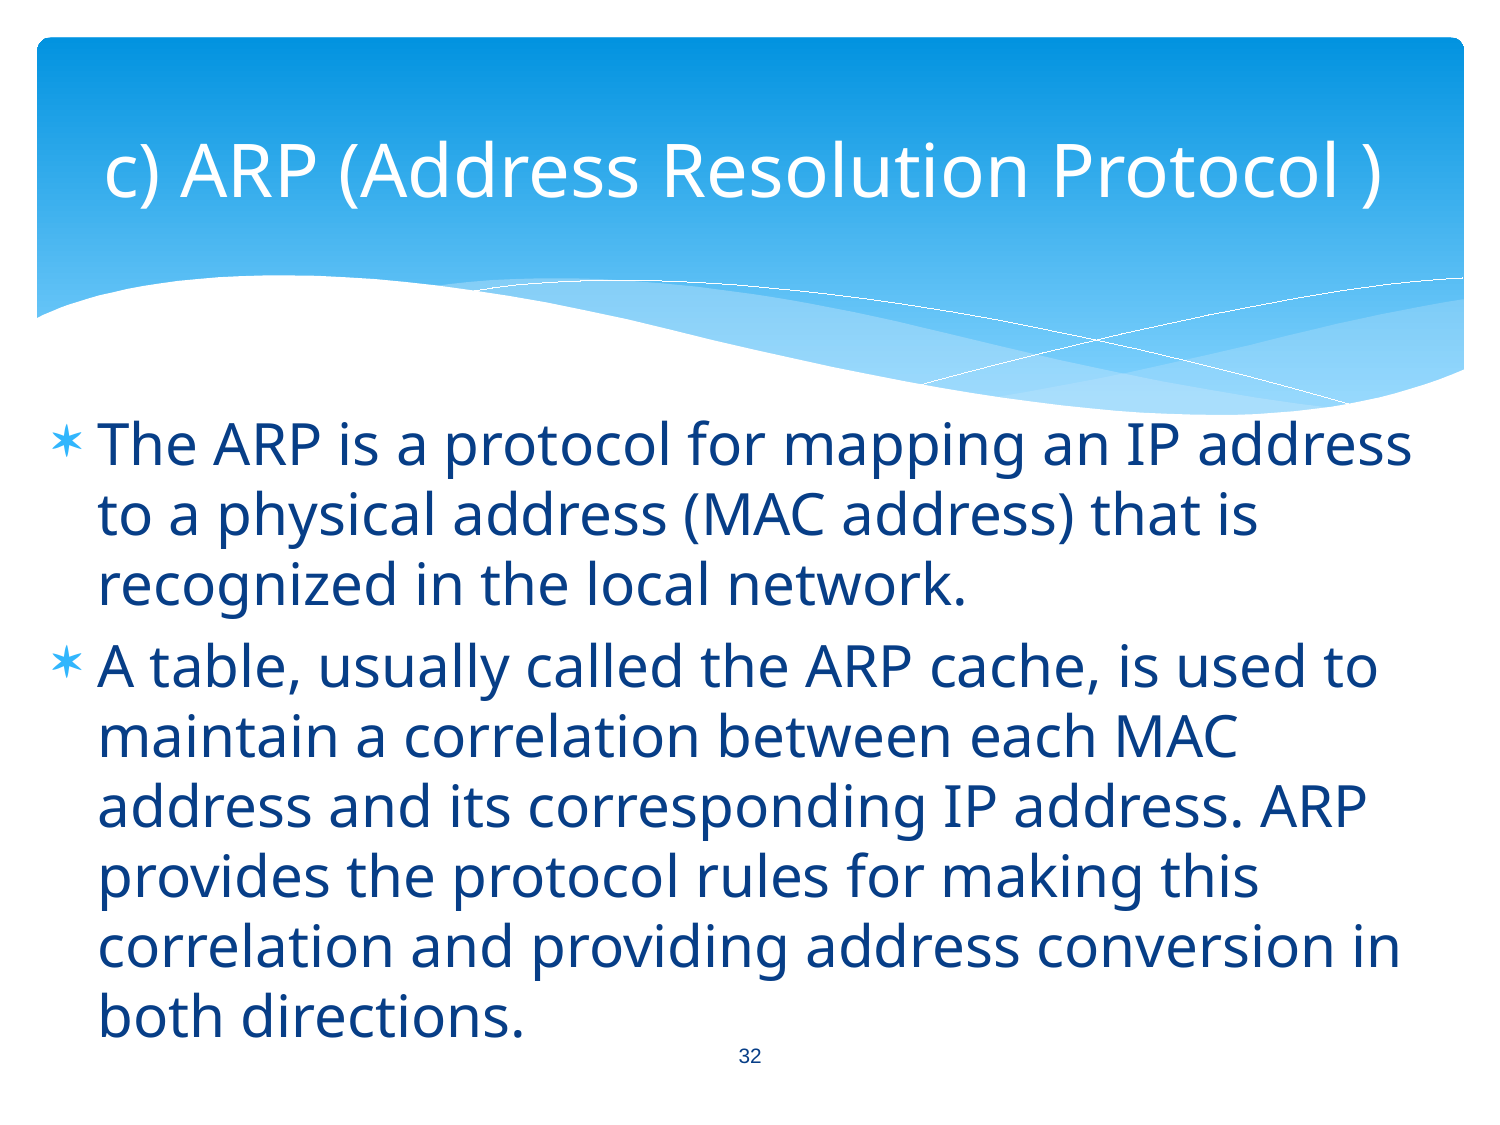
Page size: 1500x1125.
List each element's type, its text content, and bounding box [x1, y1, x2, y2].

slide_number 32 [654, 1025, 846, 1086]
list The ARP is a protocol for mapping an IP address to a physical address (MAC address) that is recognized in the local network. A table, usually called the ARP cache, is used to maintain a correlation between each MAC address and its corresponding IP address. ARP provides the protocol rules for making this correlation and providing address conversion in both directions. [37, 399, 1438, 988]
title c) ARP (Address Resolution Protocol ) [24, 87, 1463, 248]
